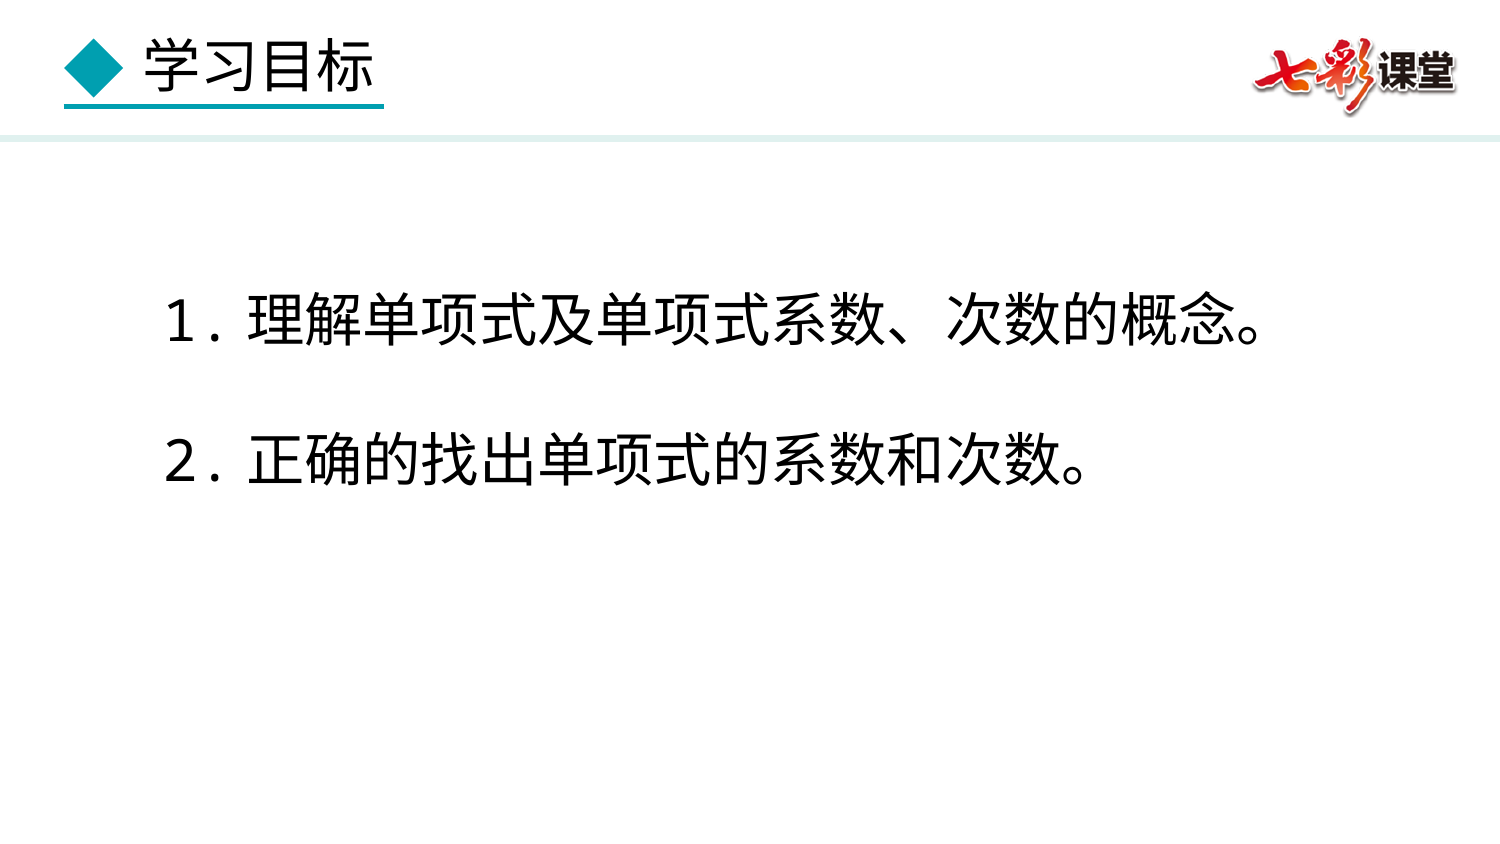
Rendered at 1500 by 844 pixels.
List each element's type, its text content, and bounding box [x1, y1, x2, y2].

text_box 1.理解单项式及单项式系数、次数的概念。 2.正确的找出单项式的系数和次数。 [147, 205, 1391, 501]
picture [1249, 32, 1461, 118]
